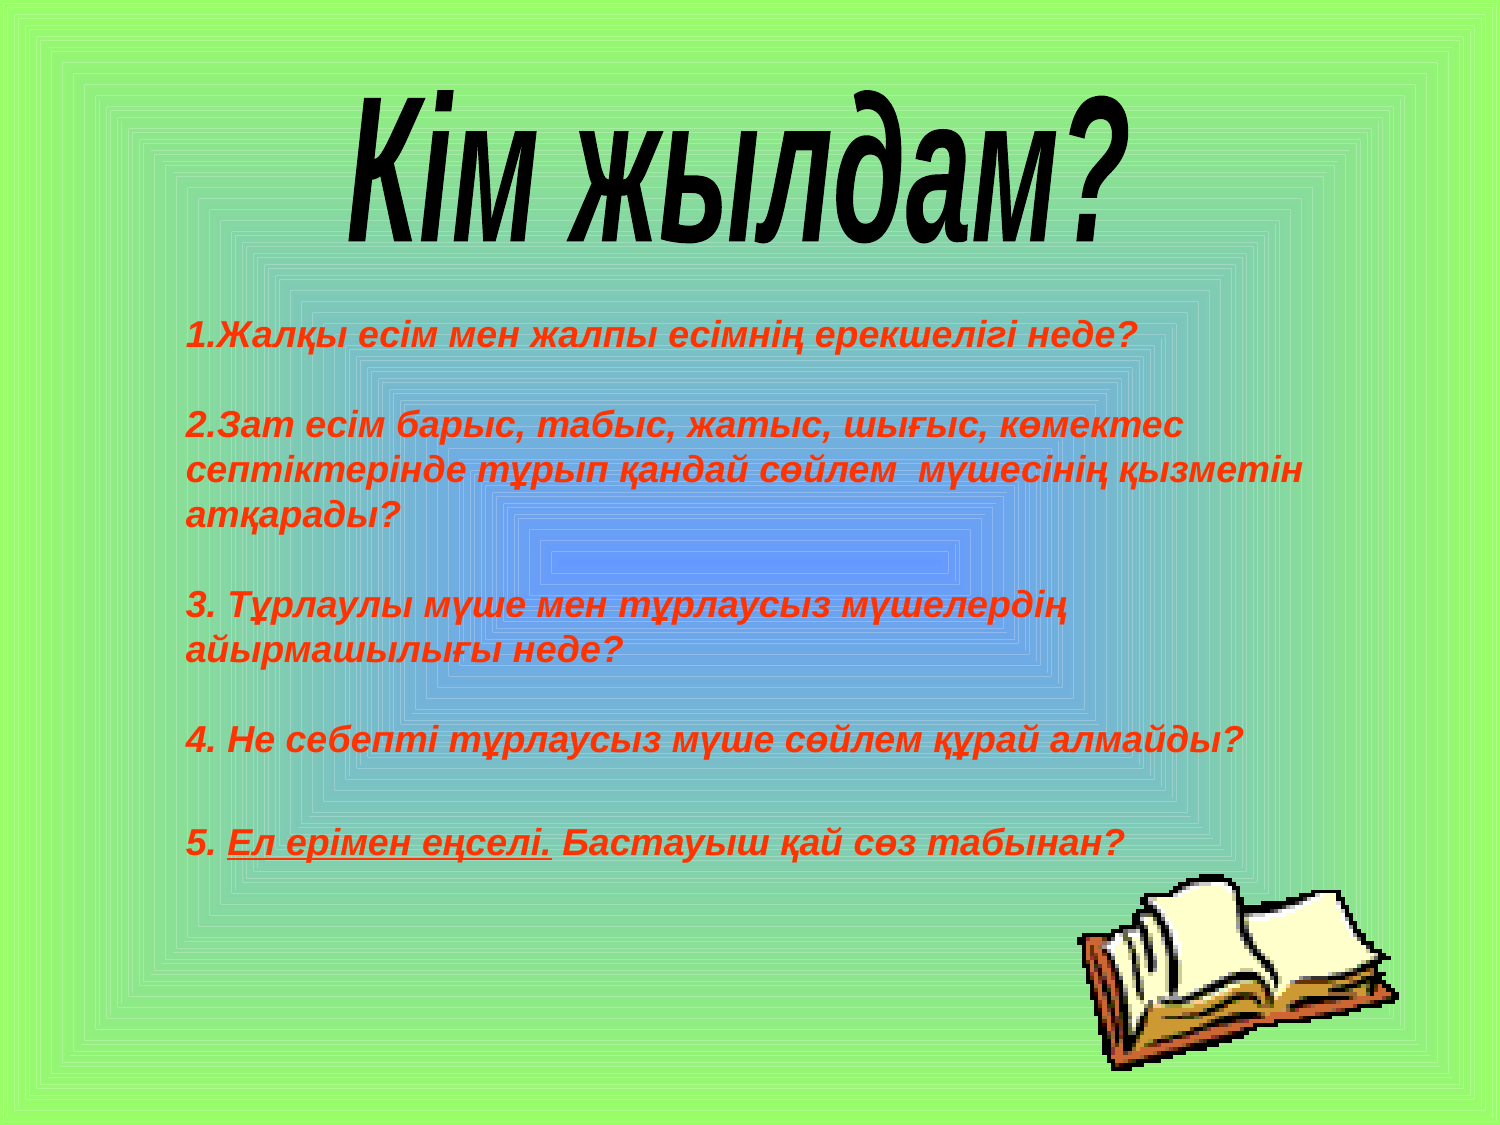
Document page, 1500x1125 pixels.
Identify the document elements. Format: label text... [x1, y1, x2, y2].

text_box 1.Жалқы есім мен жалпы есімнің ерекшелігі неде? 2.Зат есім барыс, табыс, жатыс, шығыс, көмектес септіктерінде тұрып қандай сөйлем мүшесінің қызметін атқарады? 3. Тұрлаулы мүше мен тұрлаусыз мүшелердің айырмашылығы неде? 4. Не себепті тұрлаусыз мүше сөйлем құрай алмайды? 5. Ел ерімен еңселі. Бастауыш қай сөз табынан? [171, 303, 1370, 873]
picture [1056, 827, 1412, 1083]
